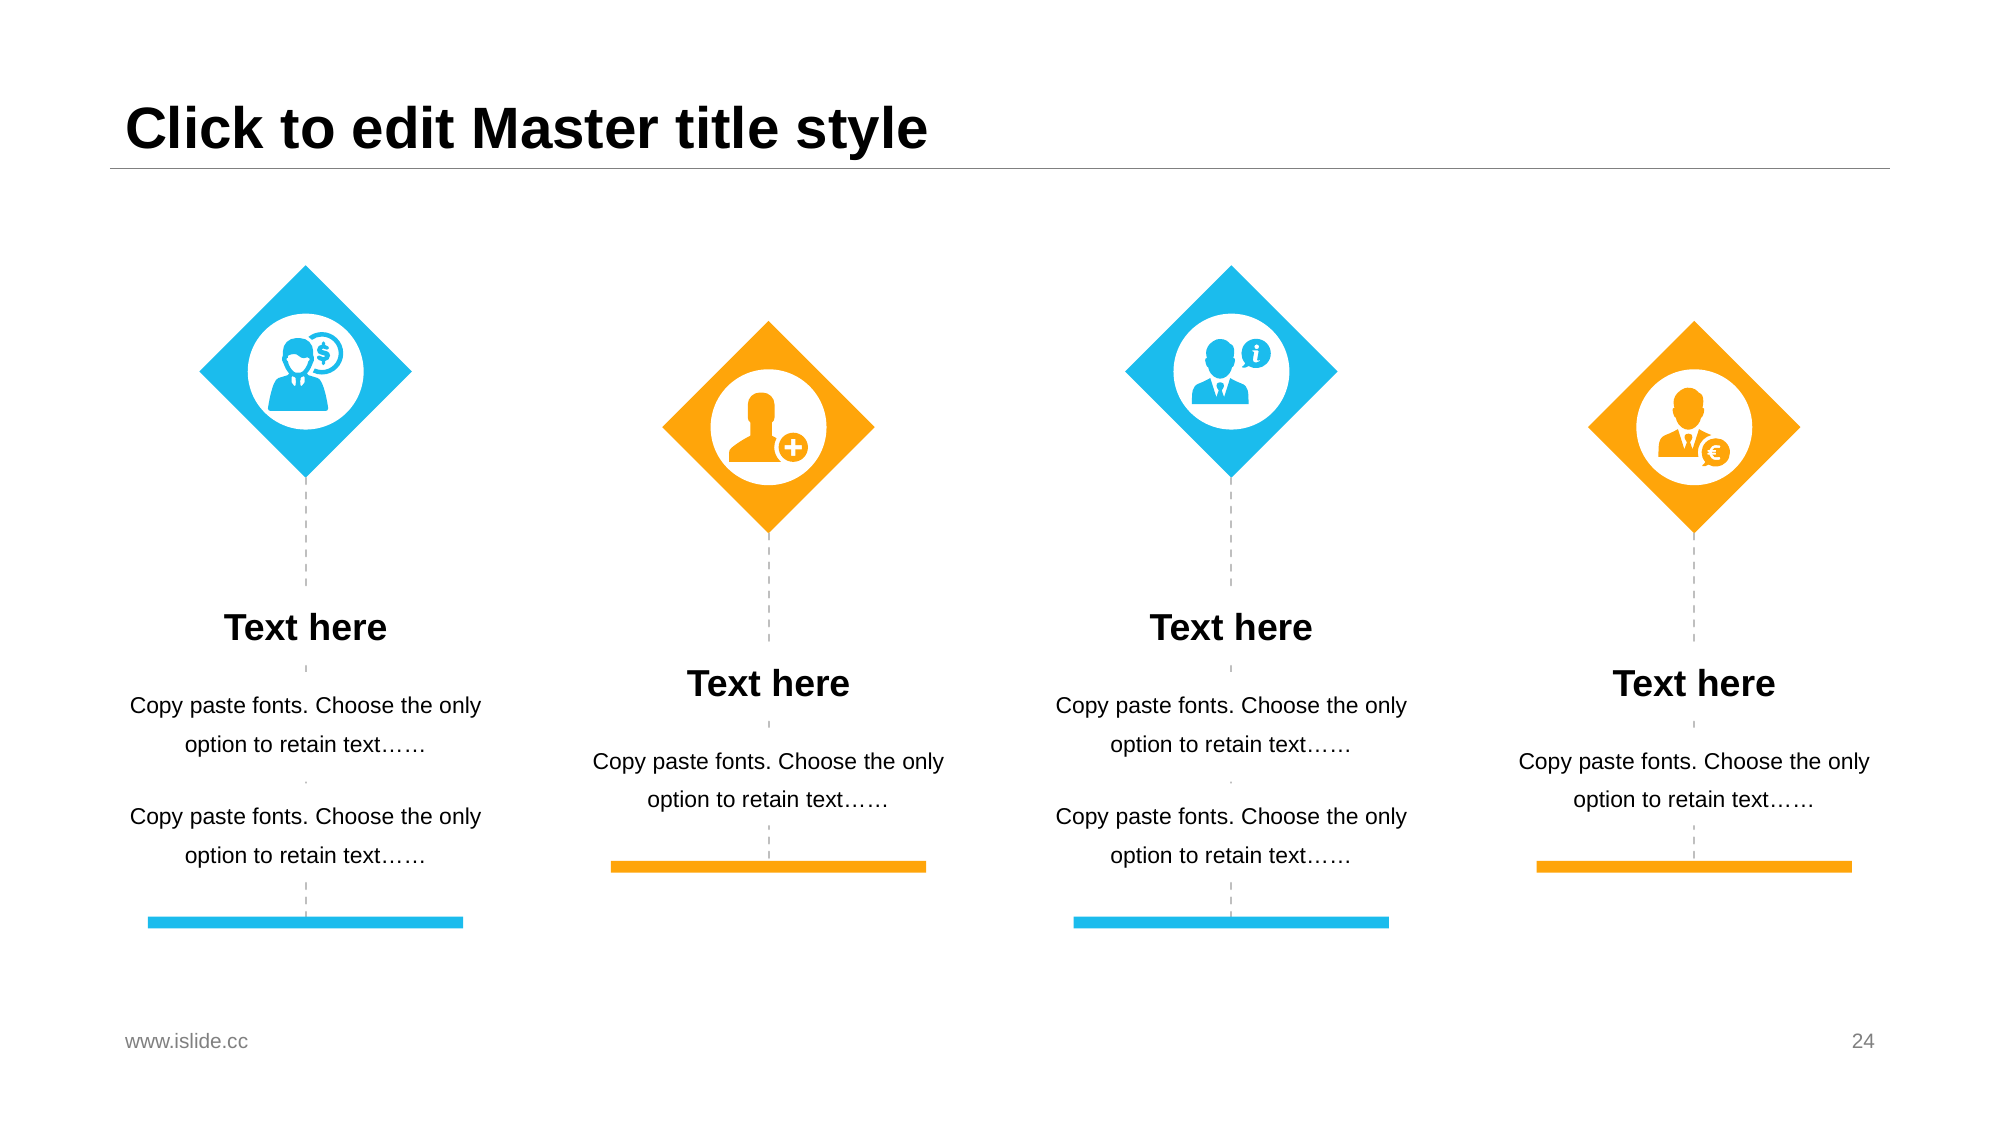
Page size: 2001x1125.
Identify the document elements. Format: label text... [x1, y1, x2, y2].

slide_number 24 [1412, 1023, 1890, 1058]
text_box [110, 265, 1890, 929]
title Click to edit Master title style [109, 0, 1890, 169]
footer www.islide.cc [109, 1023, 790, 1058]
